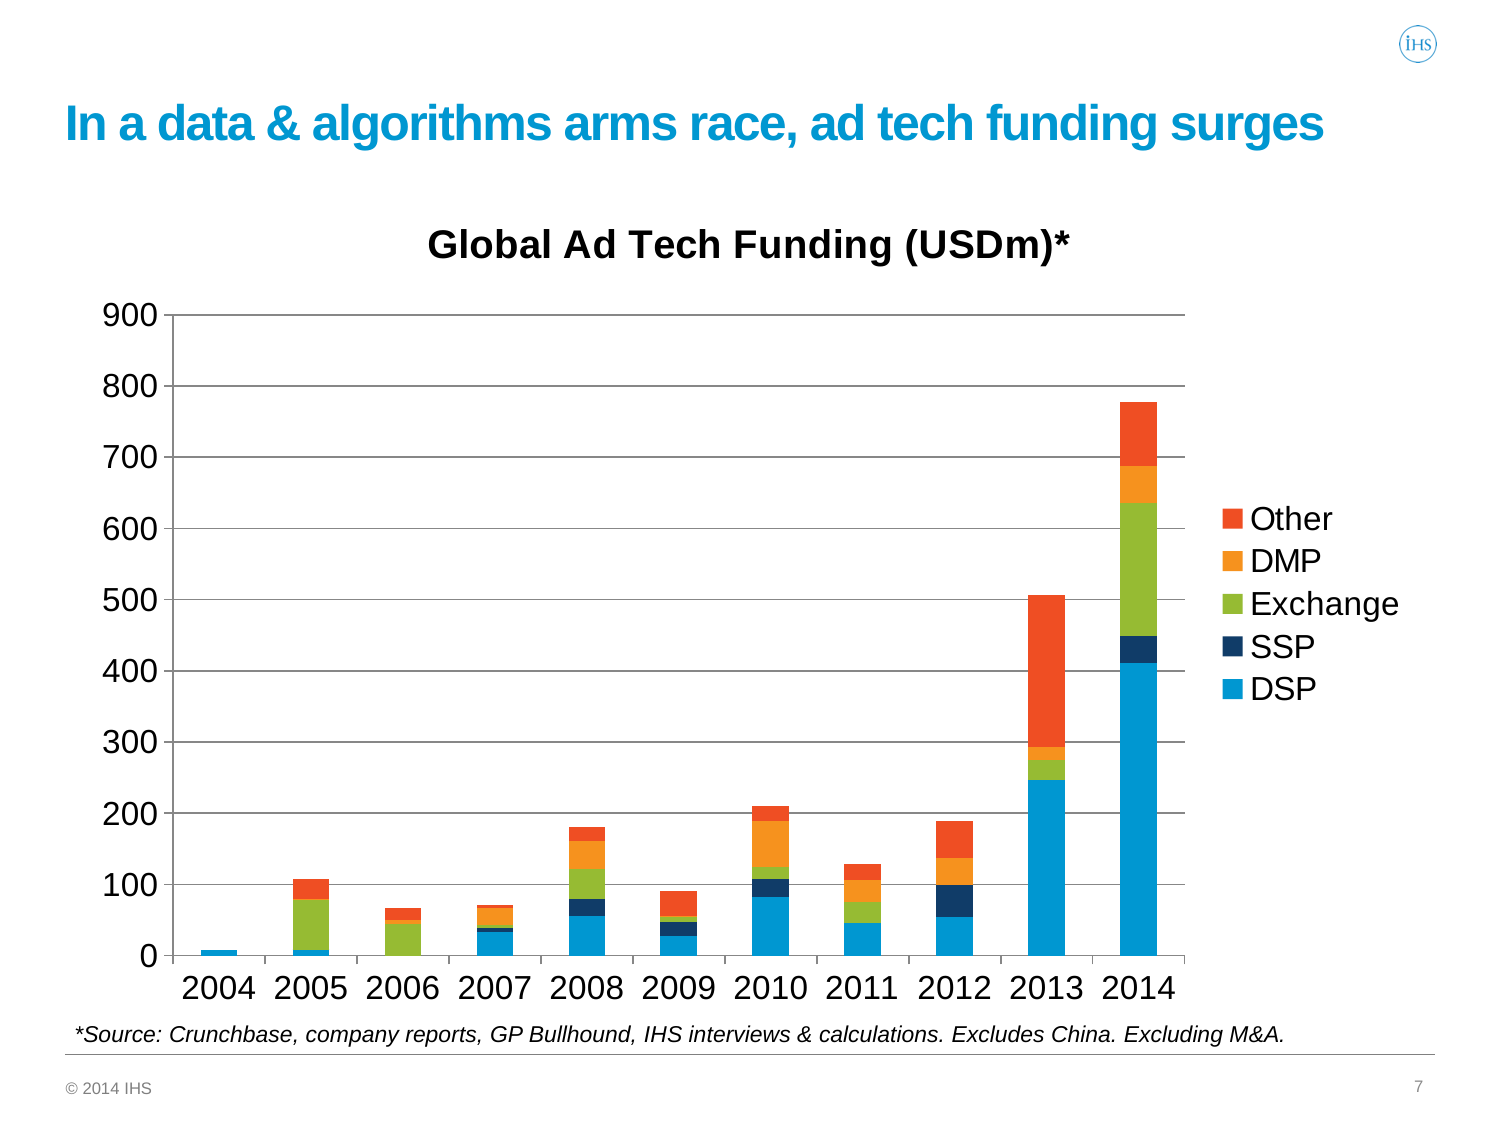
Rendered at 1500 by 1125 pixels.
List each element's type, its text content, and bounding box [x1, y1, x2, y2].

chart [74, 184, 1424, 1024]
picture [1399, 25, 1437, 63]
text_box *Source: Crunchbase, company reports, GP Bullhound, IHS interviews & calculations. Excludes China. Excluding M&A. [62, 1012, 1463, 1083]
title In a data & algorithms arms race, ad tech funding surges [64, 95, 1434, 214]
slide_number 7 [1328, 1068, 1424, 1104]
